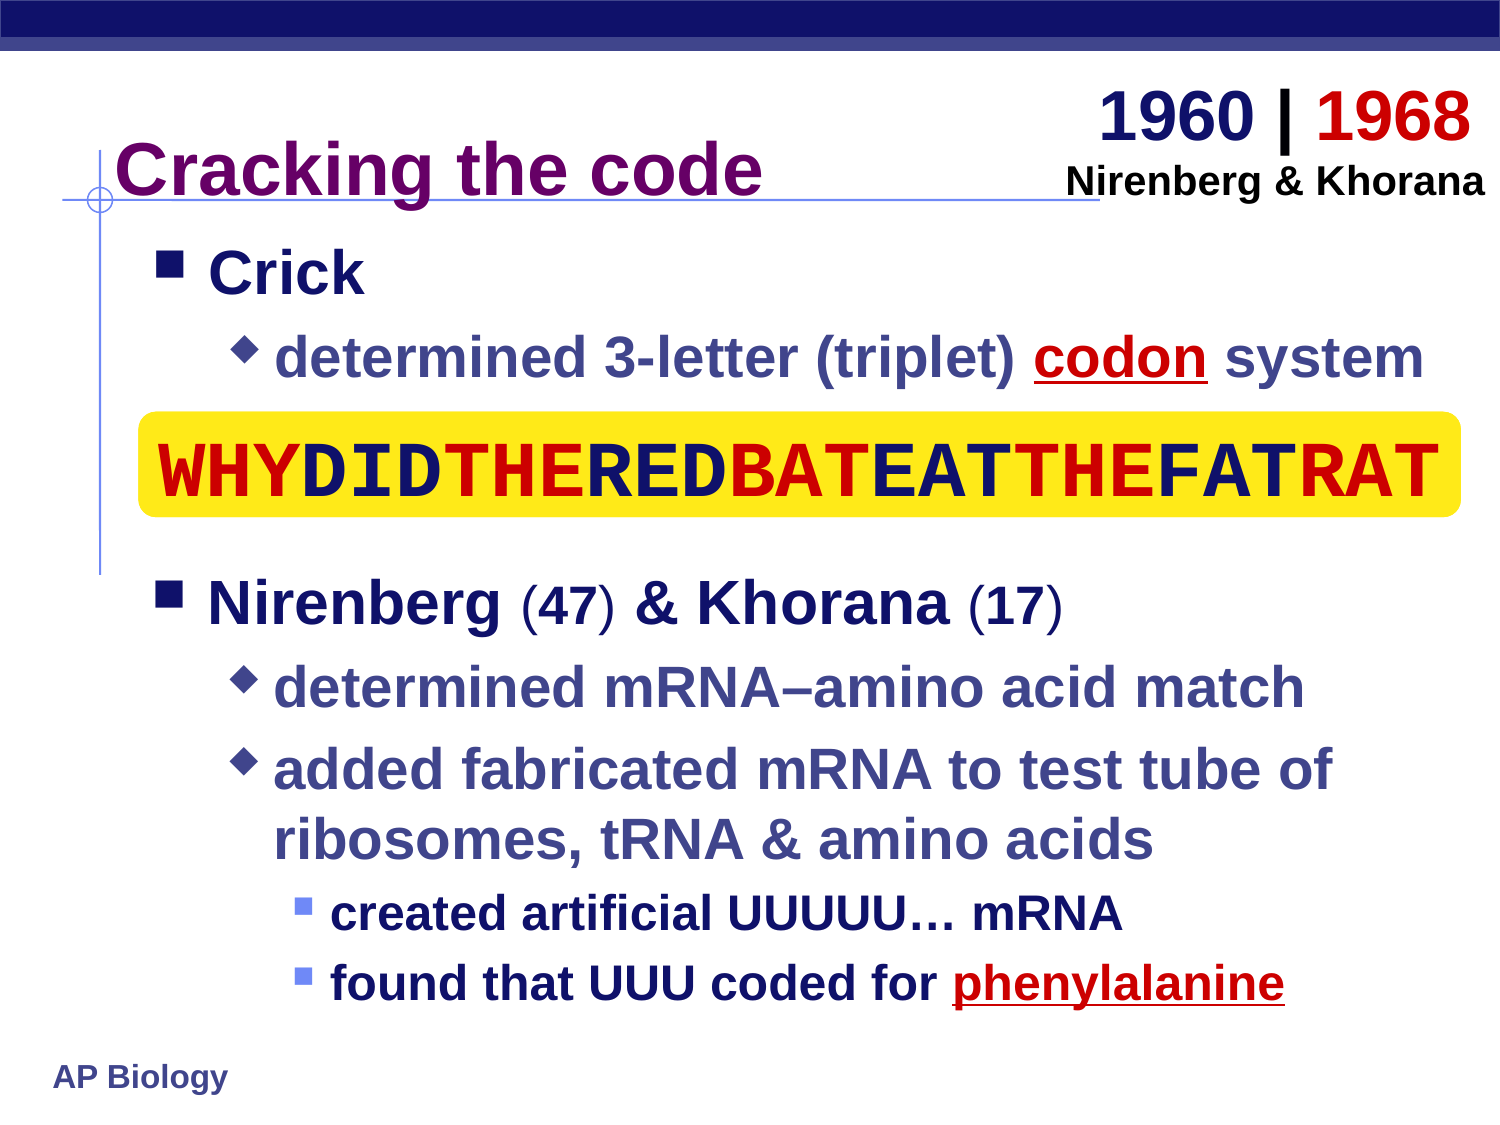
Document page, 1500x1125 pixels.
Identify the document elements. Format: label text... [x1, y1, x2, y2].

text_box WHYDIDTHEREDBATEATTHEFATRAT [138, 411, 1461, 518]
title Cracking the code [99, 112, 1125, 238]
text_box Nirenberg & Khorana [1050, 146, 1500, 211]
text_box Nirenberg (47) & Khorana (17) determined mRNA–amino acid match added fabricated mRNA to test tube of ribosomes, tRNA & amino acids created artificial UUUUU… mRNA found that UUU coded for phenylalanine [136, 555, 1500, 1037]
text_box 1960 | 1968 [1083, 62, 1487, 146]
list Crick determined 3-letter (triplet) codon system [137, 224, 1500, 413]
